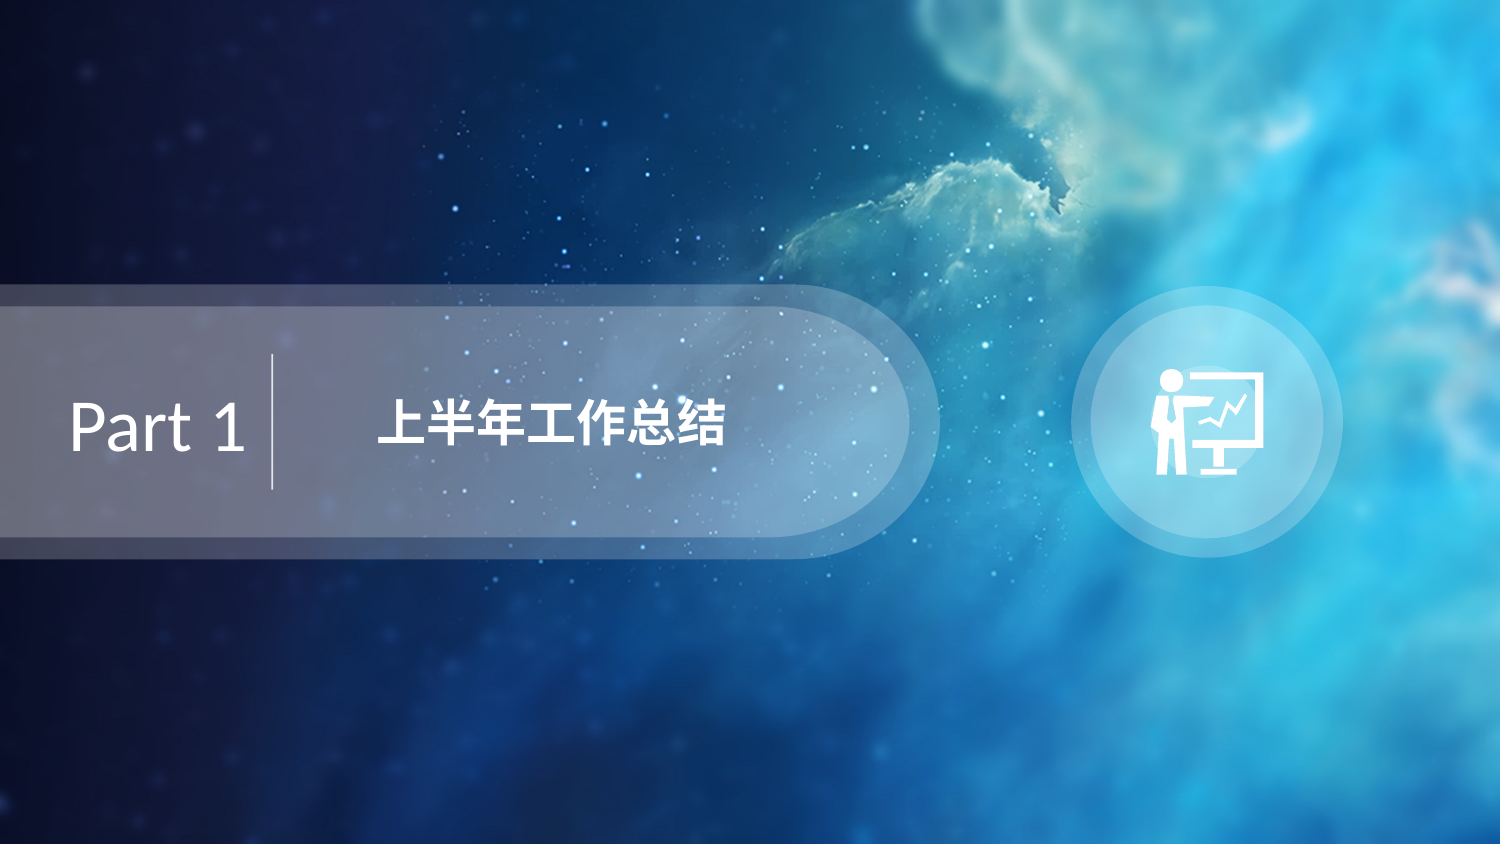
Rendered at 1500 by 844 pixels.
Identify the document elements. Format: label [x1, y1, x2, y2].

text_box [0, 284, 941, 560]
text_box [1070, 285, 1344, 558]
picture [0, 0, 1500, 844]
